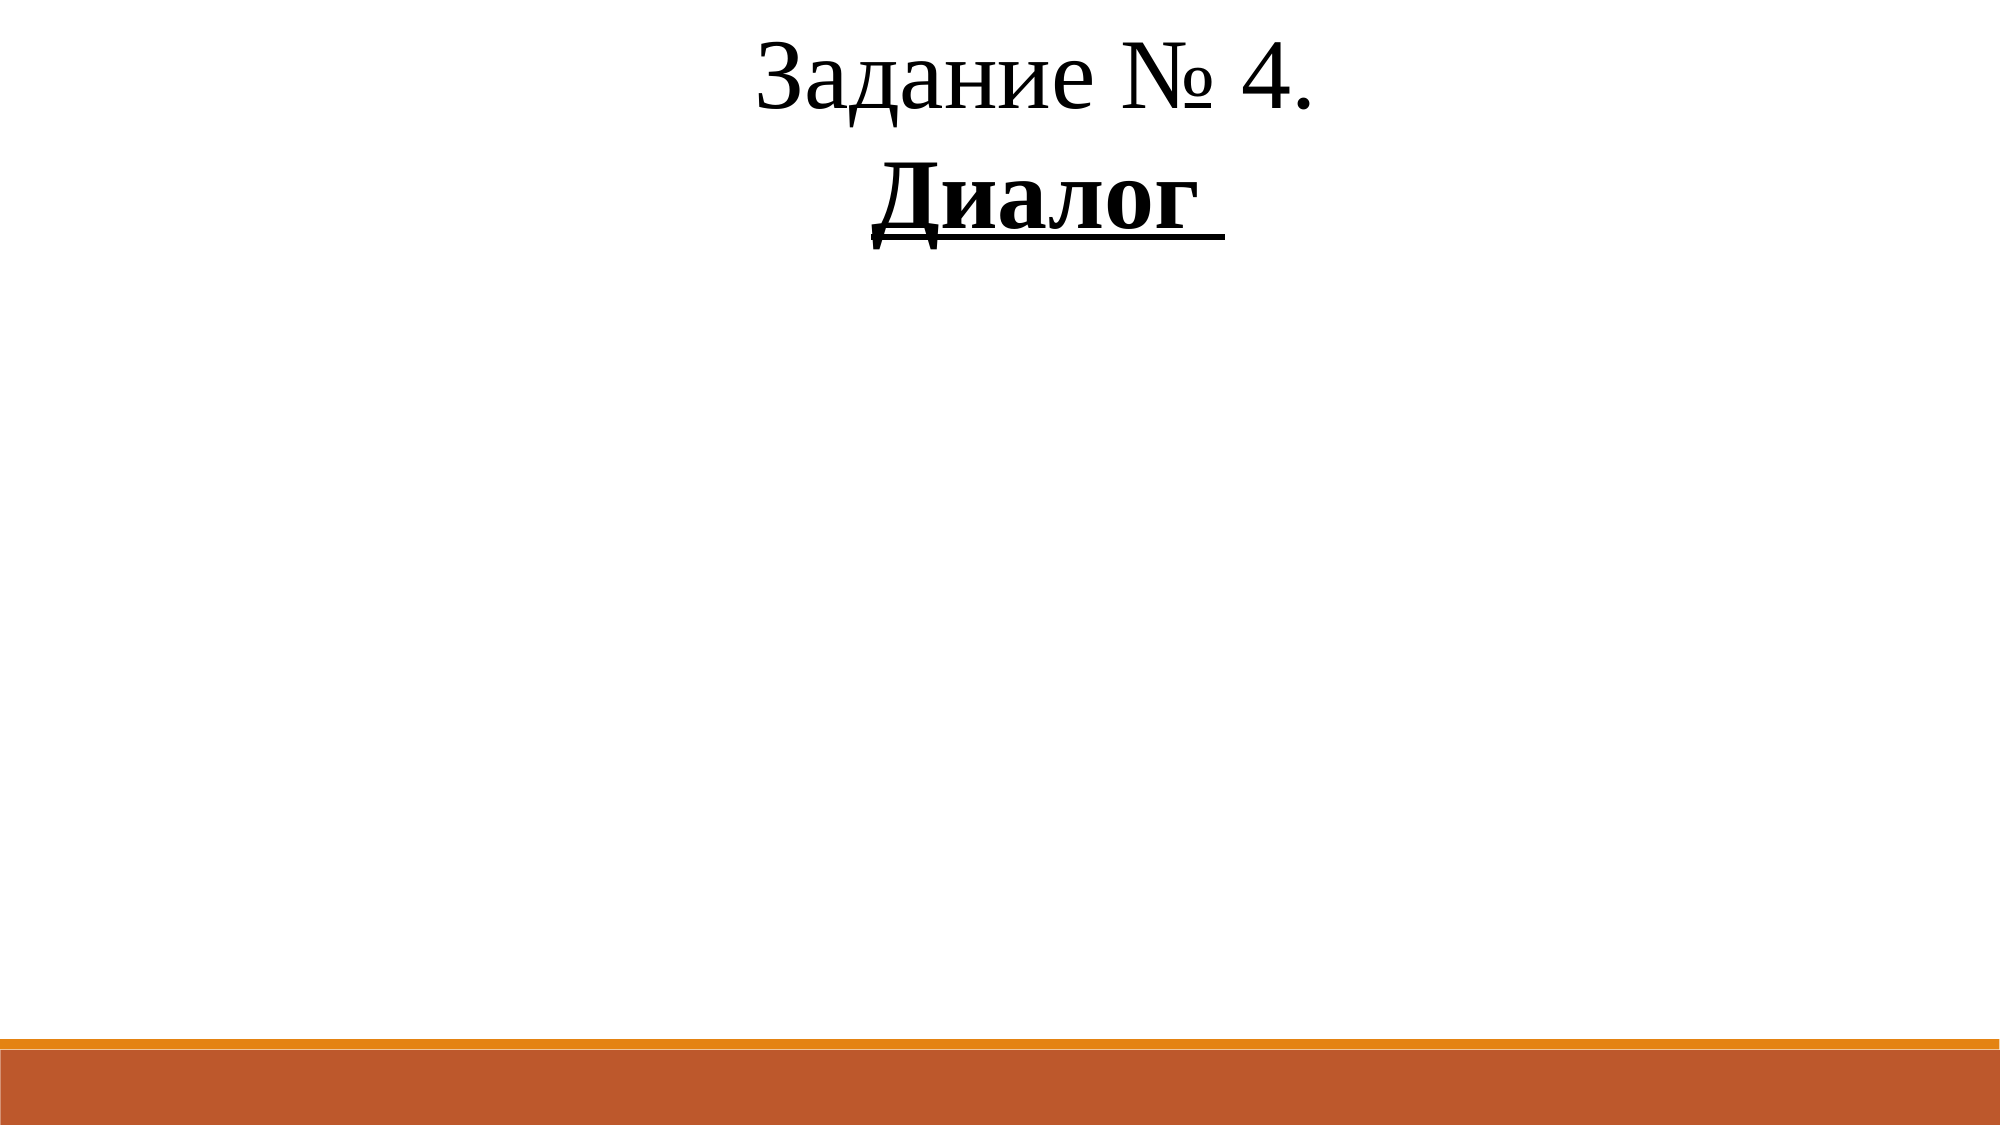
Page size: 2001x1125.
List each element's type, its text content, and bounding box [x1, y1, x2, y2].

text_box Задание № 4. Диалог [71, 1, 2000, 257]
